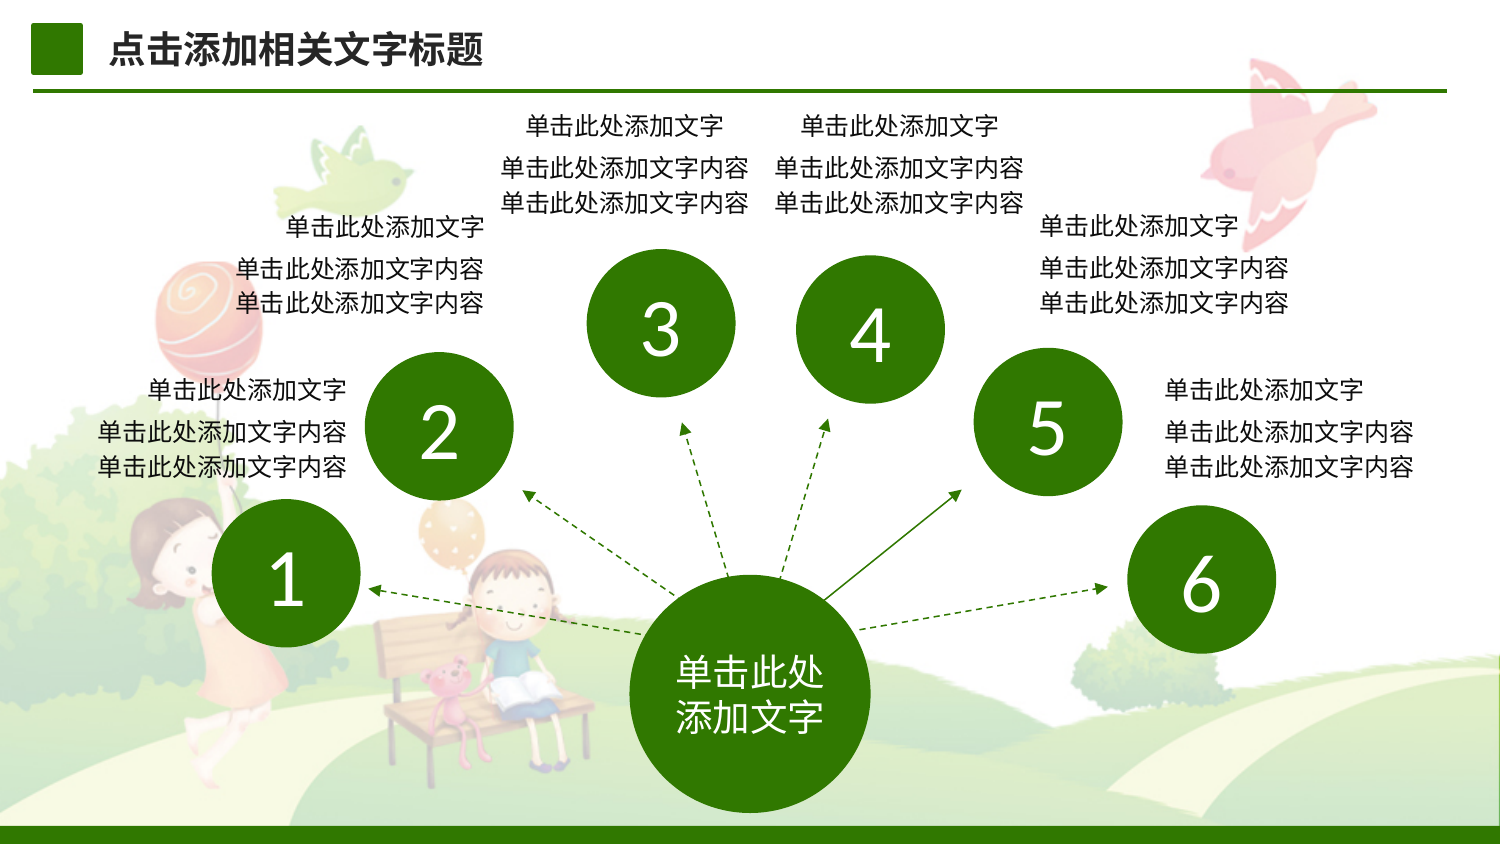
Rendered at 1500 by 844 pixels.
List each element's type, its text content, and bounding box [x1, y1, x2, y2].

text_box 点击添加相关文字标题 [94, 18, 499, 79]
text_box [0, 824, 1500, 844]
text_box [1127, 367, 1476, 654]
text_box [462, 102, 735, 397]
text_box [37, 367, 363, 647]
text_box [174, 203, 514, 500]
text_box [737, 102, 1063, 404]
text_box [679, 422, 692, 440]
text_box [974, 202, 1351, 496]
text_box [31, 23, 83, 75]
text_box [368, 584, 387, 597]
text_box [522, 490, 537, 503]
text_box [824, 489, 962, 600]
text_box [818, 418, 831, 433]
text_box 单击此处 添加文字 [630, 575, 870, 813]
text_box [1090, 582, 1108, 595]
picture [0, 0, 1500, 824]
